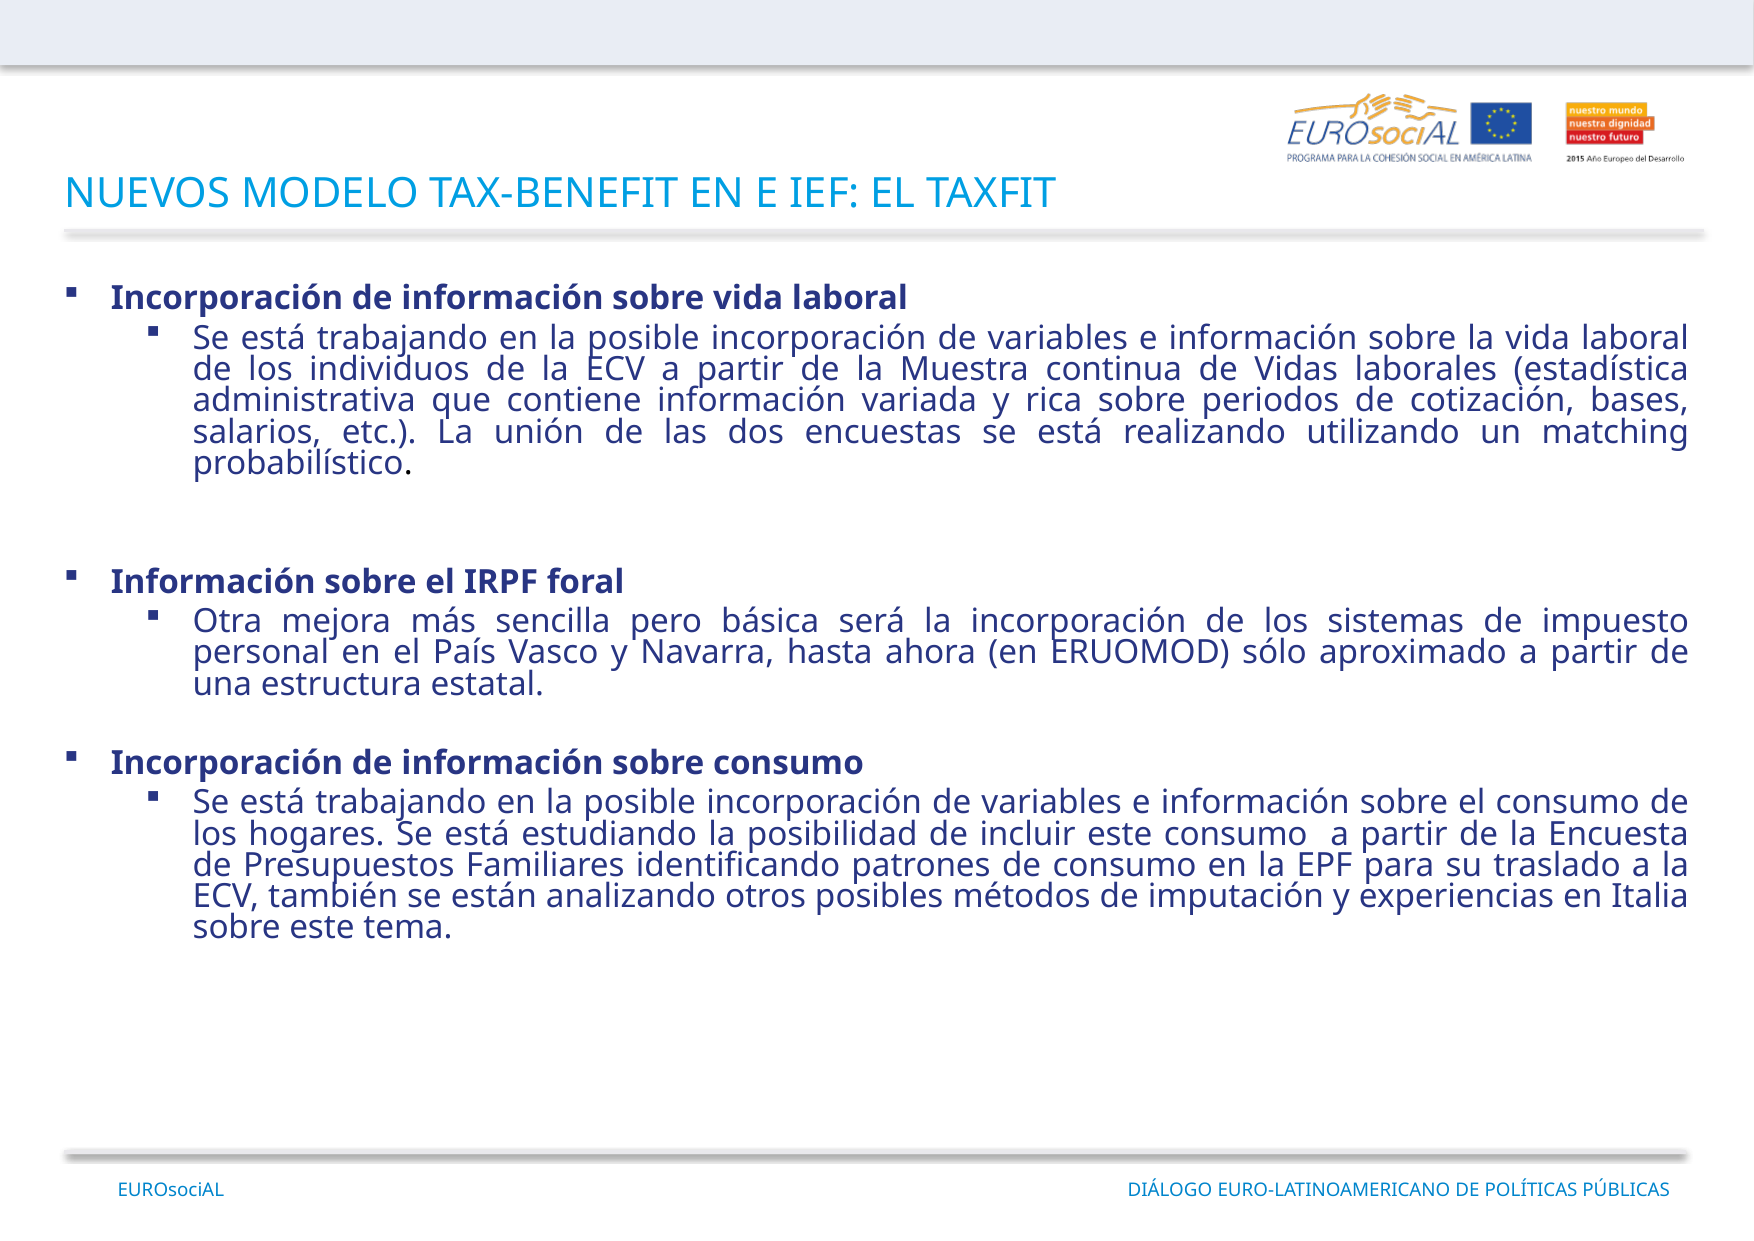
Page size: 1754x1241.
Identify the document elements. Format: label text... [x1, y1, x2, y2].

text_box NUEVOS MODELO TAX-BENEFIT EN E IEF: EL TAXFIT [49, 158, 1628, 233]
text_box Incorporación de información sobre vida laboral Se está trabajando en la posible incorporación de variables e información sobre la vida laboral de los individuos de la ECV a partir de la Muestra continua de Vidas laborales (estadística administrativa que contiene información variada y rica sobre periodos de cotización, bases, salarios, etc.). La unión de las dos encuestas se está realizando utilizando un matching probabilístico. Información sobre el IRPF foral Otra mejora más sencilla pero básica será la incorporación de los sistemas de impuesto personal en el País Vasco y Navarra, hasta ahora (en ERUOMOD) sólo aproximado a partir de una estructura estatal. Incorporación de información sobre consumo Se está trabajando en la posible incorporación de variables e información sobre el consumo de los hogares. Se está estudiando la posibilidad de incluir este consumo a partir de la Encuesta de Presupuestos Familiares identificando patrones de consumo en la EPF para su traslado a la ECV, también se están analizando otros posibles métodos de imputación y experiencias en Italia sobre este tema. [64, 265, 1692, 1058]
picture [1278, 88, 1692, 173]
